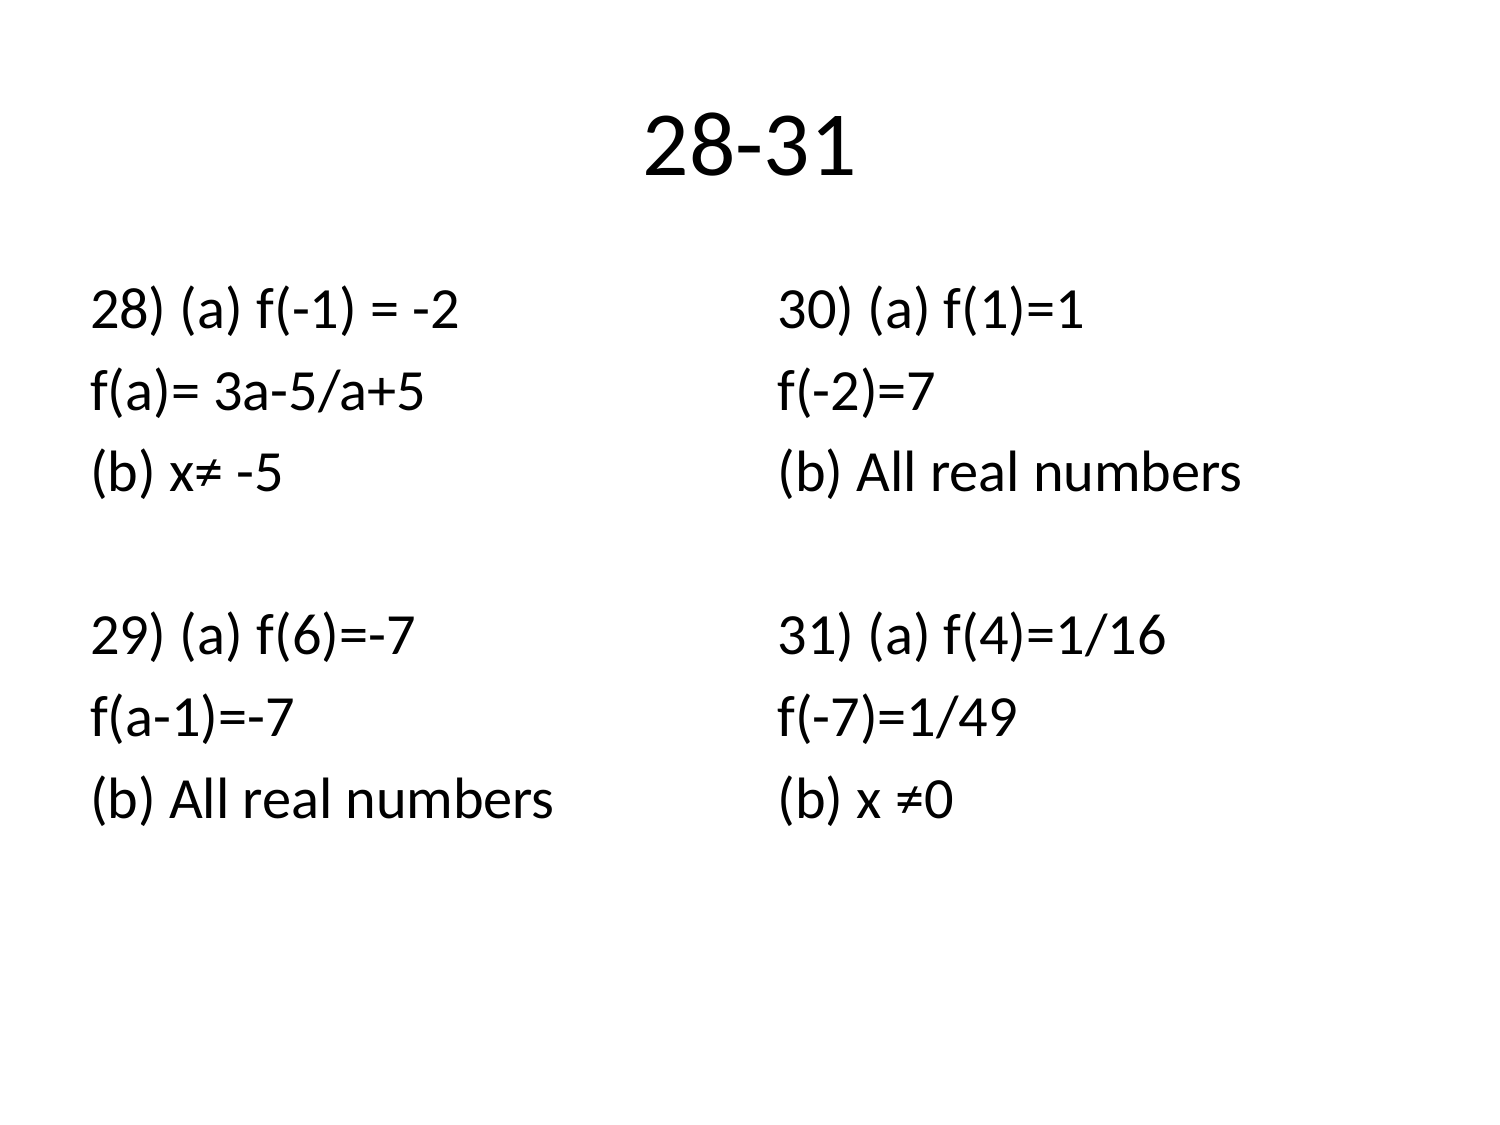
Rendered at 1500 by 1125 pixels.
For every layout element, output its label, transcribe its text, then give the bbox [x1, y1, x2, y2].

list 30) (a) f(1)=1 f(-2)=7 (b) All real numbers 31) (a) f(4)=1/16 f(-7)=1/49 (b) x ≠0 [762, 262, 1425, 1005]
list 28) (a) f(-1) = -2 f(a)= 3a-5/a+5 (b) x≠ -5 29) (a) f(6)=-7 f(a-1)=-7 (b) All real numbers [75, 262, 738, 1005]
title 28-31 [75, 45, 1425, 233]
